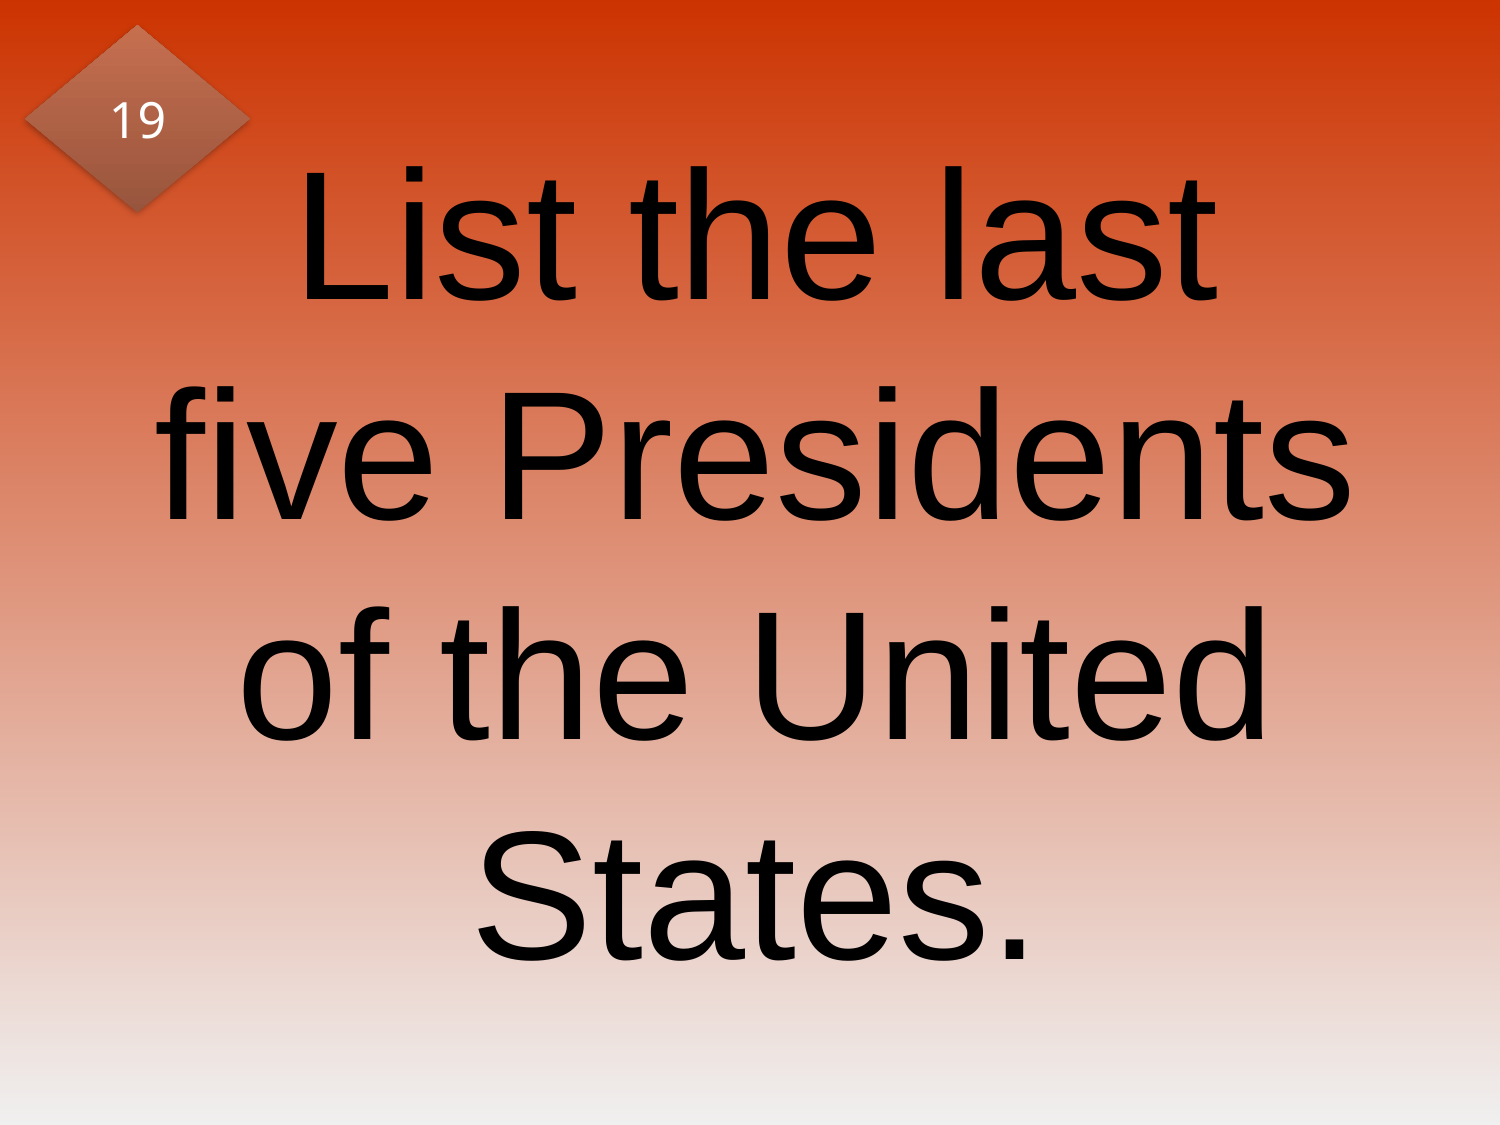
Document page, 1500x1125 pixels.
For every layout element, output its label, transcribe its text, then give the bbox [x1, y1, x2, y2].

text_box 19 [24, 24, 250, 213]
title List the last five Presidents of the United States. [112, 187, 1401, 926]
